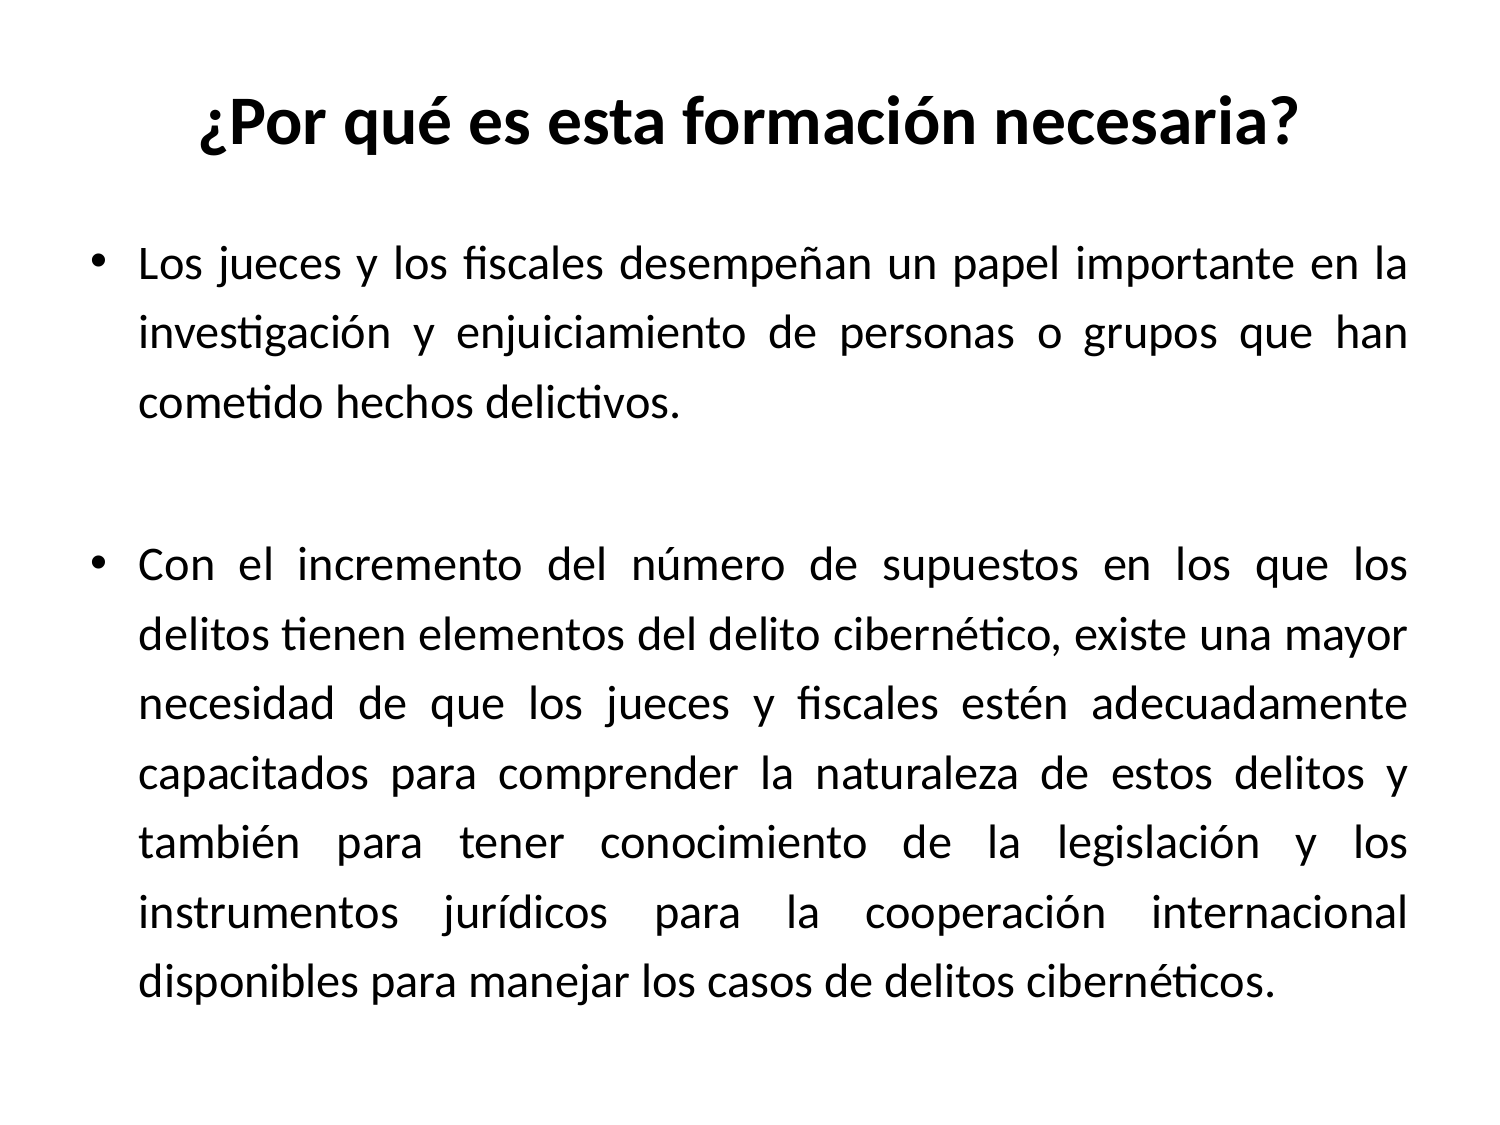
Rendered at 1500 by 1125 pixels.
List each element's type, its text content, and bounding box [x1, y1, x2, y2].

title ¿Por qué es esta formación necesaria? [75, 45, 1425, 190]
list Los jueces y los fiscales desempeñan un papel importante en la investigación y enjuiciamiento de personas o grupos que han cometido hechos delictivos. Con el incremento del número de supuestos en los que los delitos tienen elementos del delito cibernético, existe una mayor necesidad de que los jueces y fiscales estén adecuadamente capacitados para comprender la naturaleza de estos delitos y también para tener conocimiento de la legislación y los instrumentos jurídicos para la cooperación internacional disponibles para manejar los casos de delitos cibernéticos. [75, 212, 1425, 1080]
